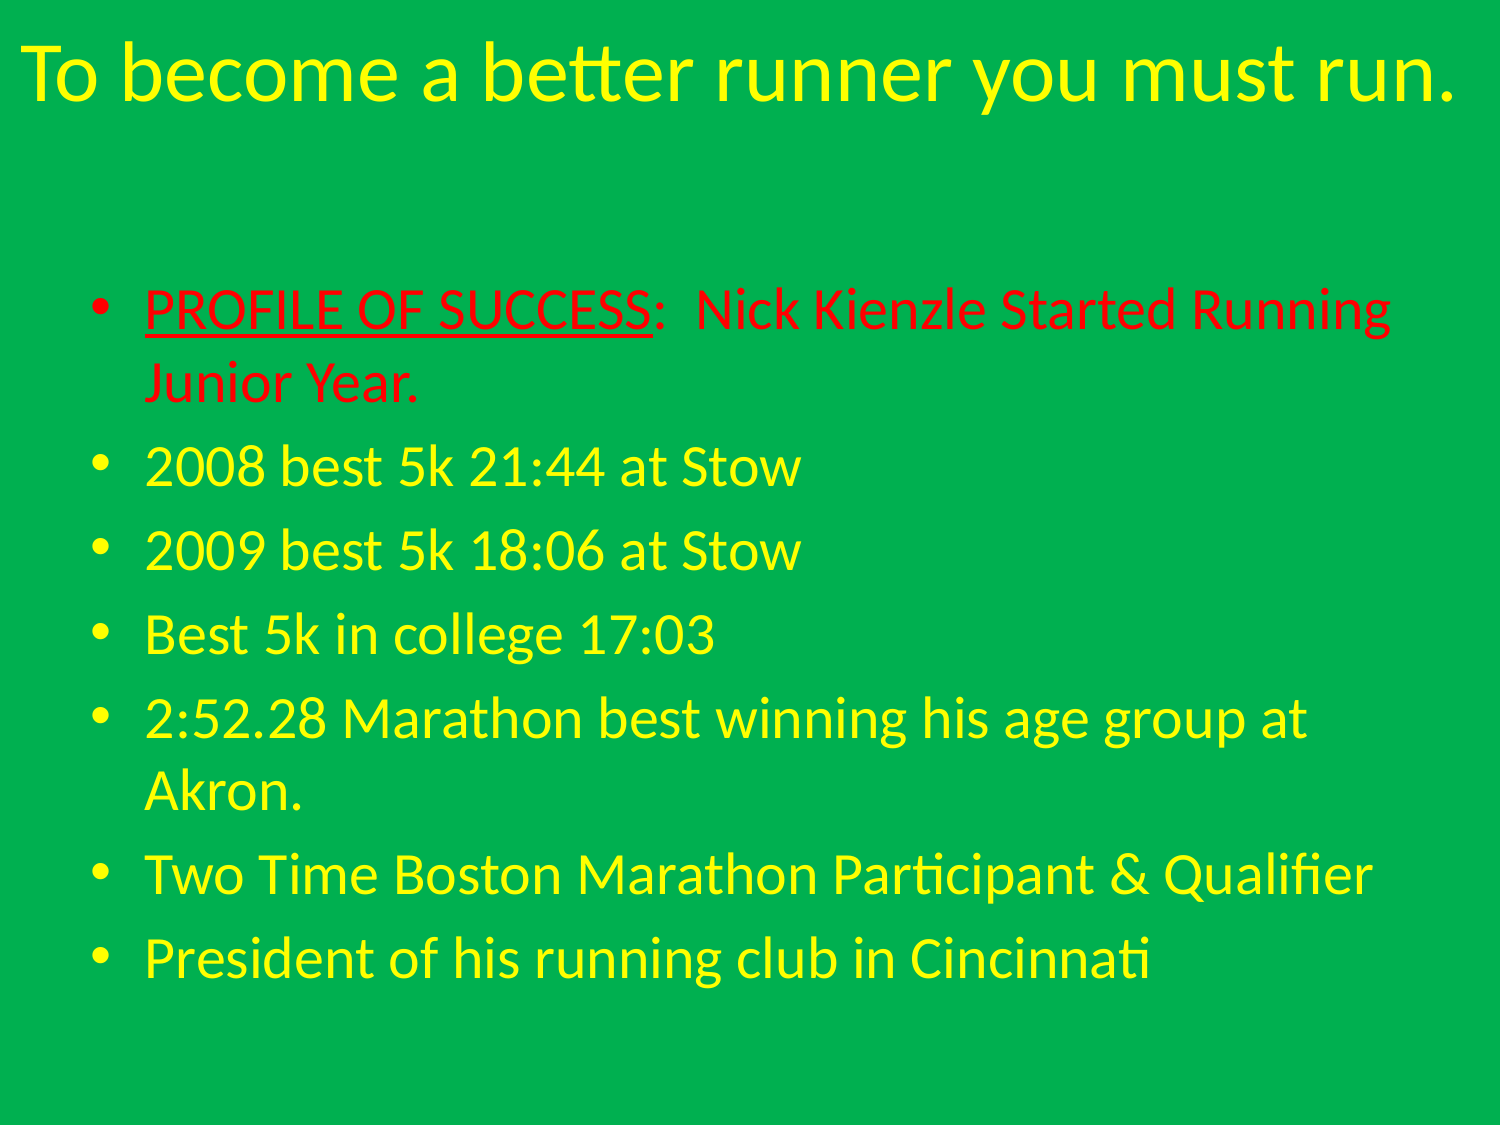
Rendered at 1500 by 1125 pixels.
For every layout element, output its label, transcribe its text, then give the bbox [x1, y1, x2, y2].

title To become a better runner you must run. [0, 0, 1500, 238]
list PROFILE OF SUCCESS: Nick Kienzle Started Running Junior Year. 2008 best 5k 21:44 at Stow 2009 best 5k 18:06 at Stow Best 5k in college 17:03 2:52.28 Marathon best winning his age group at Akron. Two Time Boston Marathon Participant & Qualifier President of his running club in Cincinnati [75, 262, 1425, 1005]
